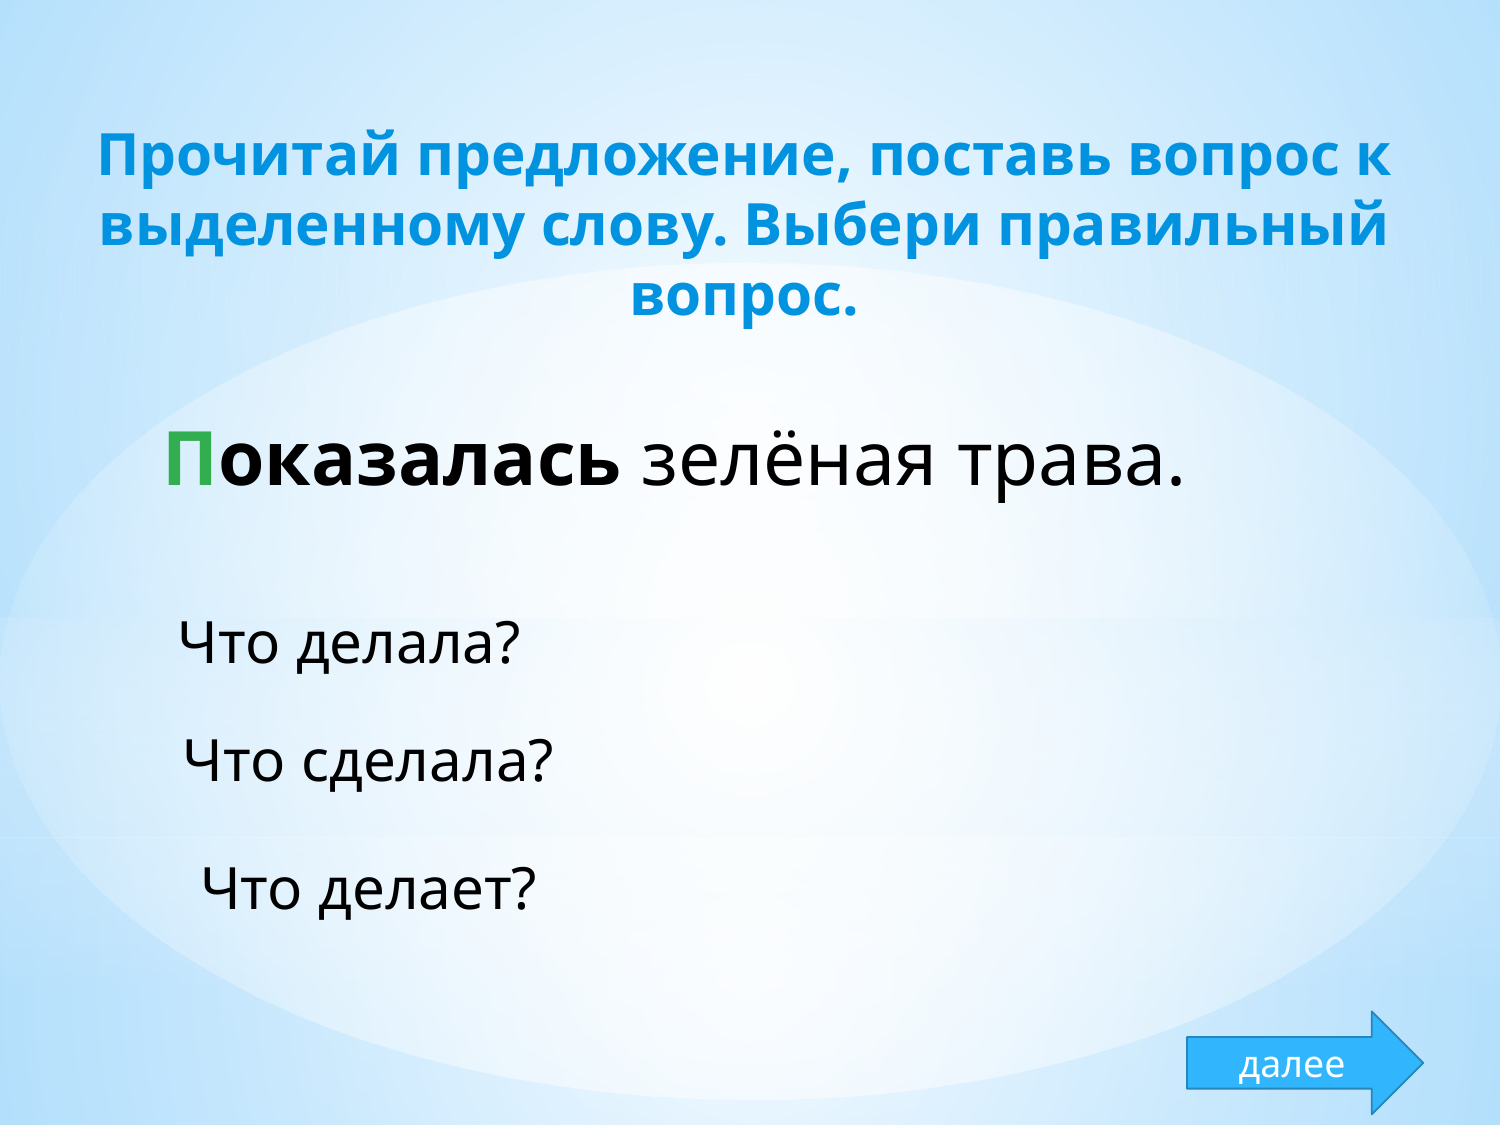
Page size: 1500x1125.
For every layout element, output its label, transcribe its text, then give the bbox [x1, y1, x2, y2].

text_box Прочитай предложение, поставь вопрос к выделенному слову. Выбери правильный вопрос. [53, 109, 1436, 425]
text_box Показалась зелёная трава. [147, 425, 1202, 508]
text_box Что делает? [185, 843, 552, 929]
text_box далее [1186, 1010, 1424, 1116]
text_box Что делала? [162, 597, 536, 683]
text_box Что сделала? [168, 715, 569, 801]
